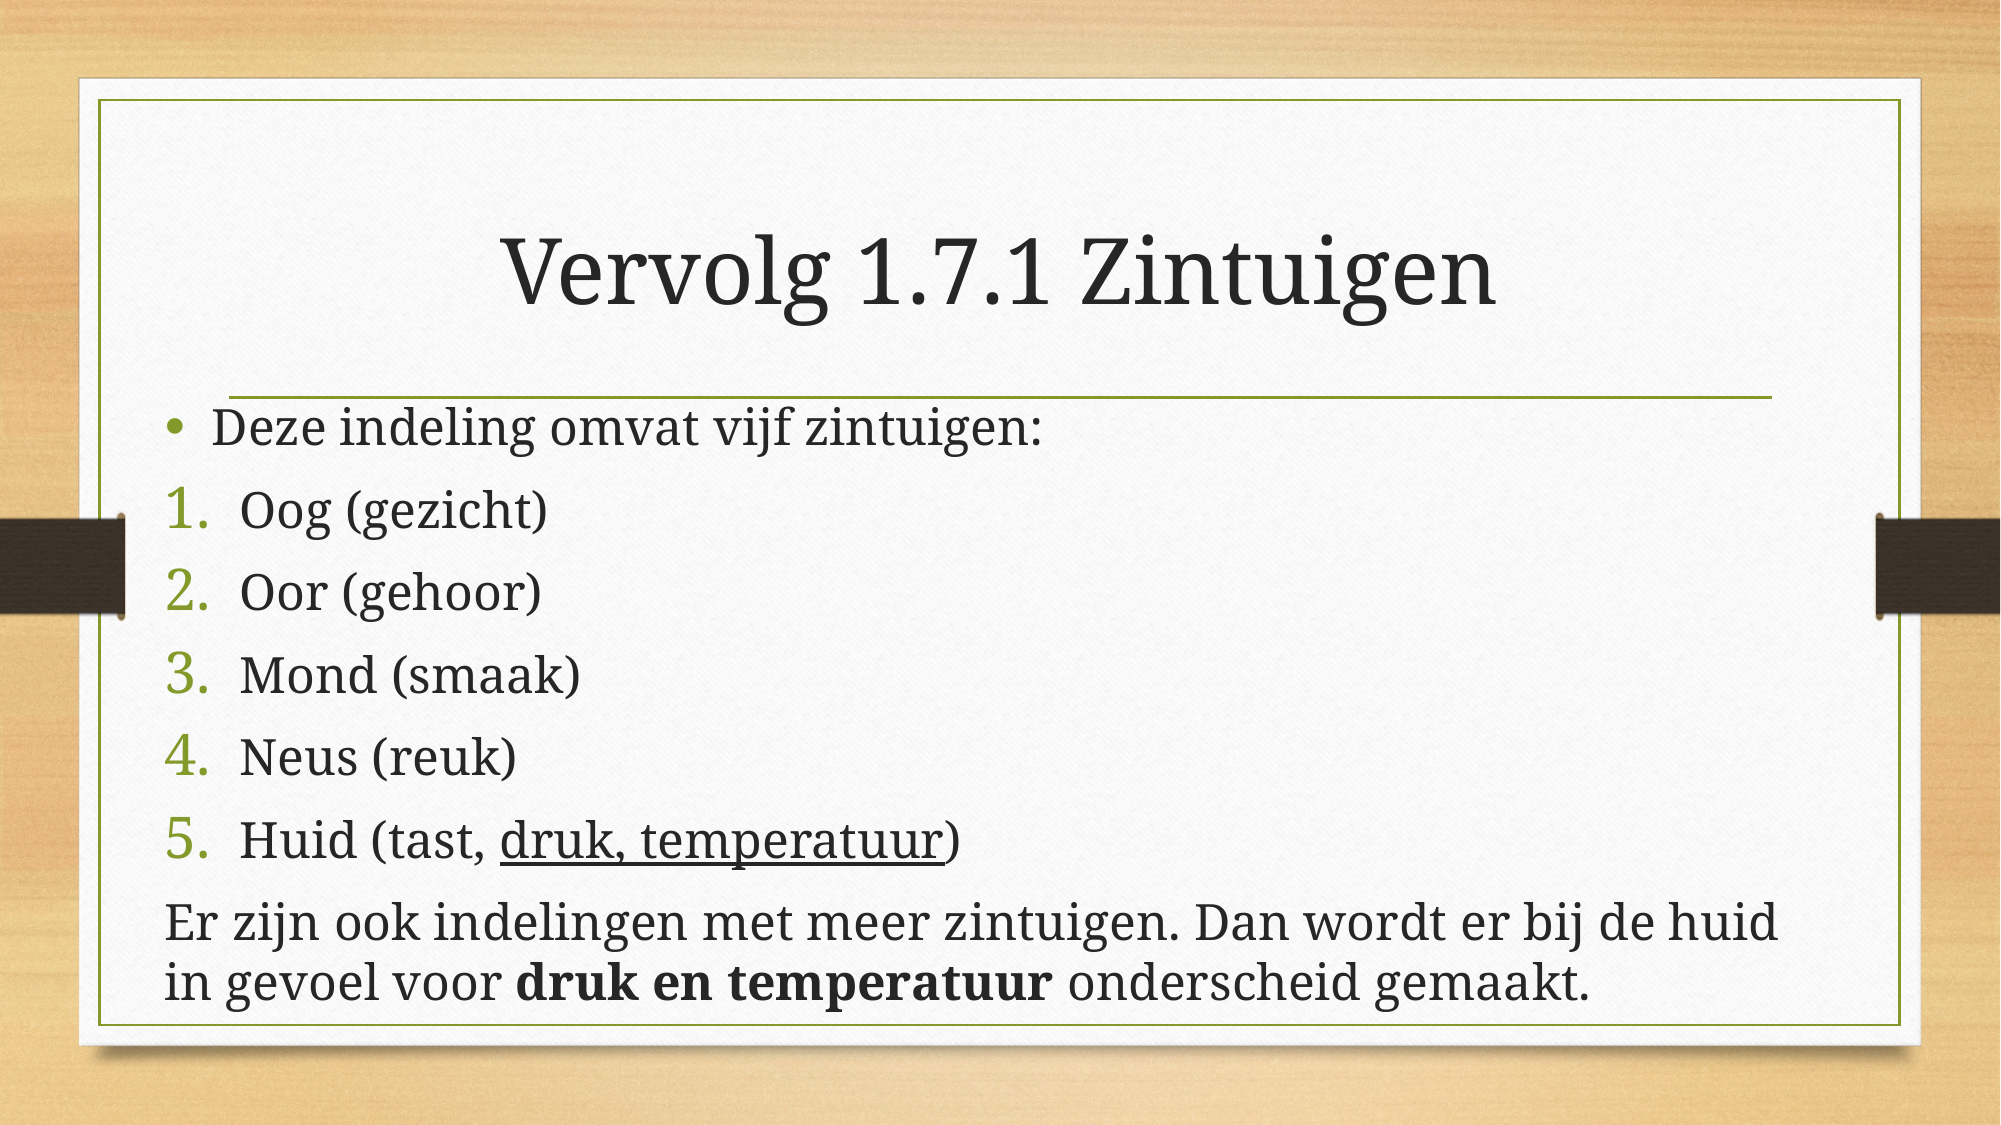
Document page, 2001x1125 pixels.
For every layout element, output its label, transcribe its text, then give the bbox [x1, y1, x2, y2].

picture [0, 0, 2001, 1125]
title Vervolg 1.7.1 Zintuigen [212, 161, 1788, 375]
list Deze indeling omvat vijf zintuigen: Oog (gezicht) Oor (gehoor) Mond (smaak) Neus (reuk) Huid (tast, druk, temperatuur) Er zijn ook indelingen met meer zintuigen. Dan wordt er bij de huid in gevoel voor druk en temperatuur onderscheid gemaakt. [149, 388, 1850, 1029]
